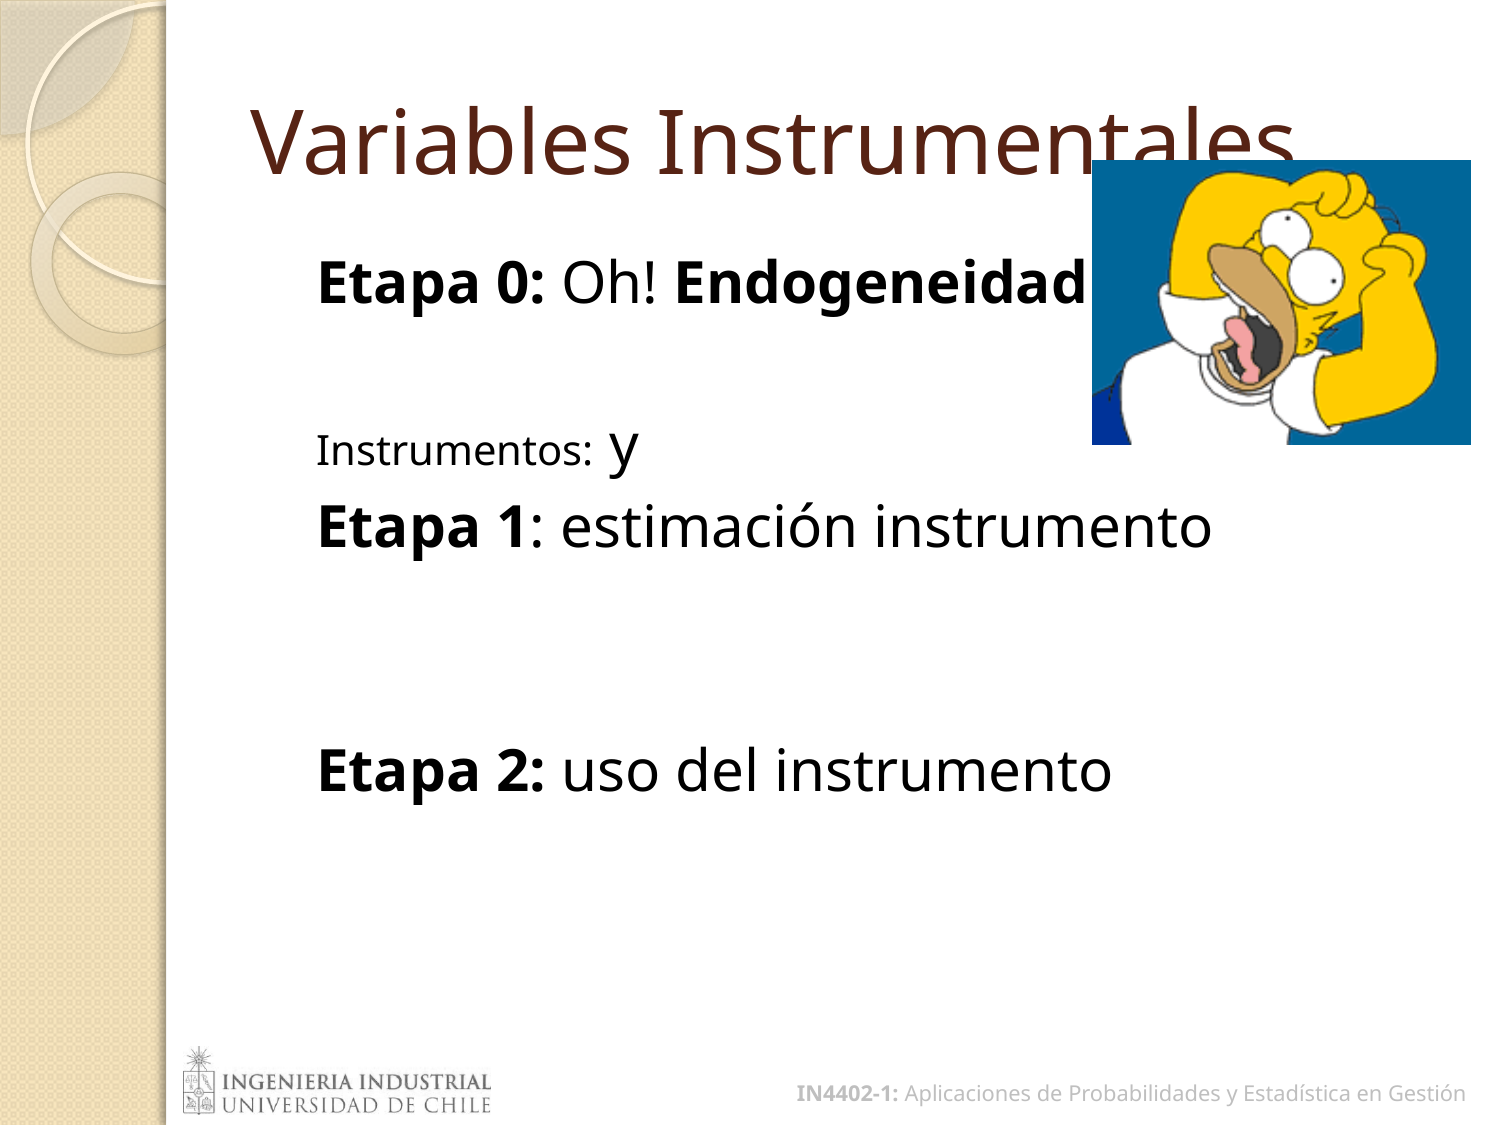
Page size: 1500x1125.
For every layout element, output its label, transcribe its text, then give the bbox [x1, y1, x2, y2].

picture [1092, 168, 1439, 445]
picture [183, 1046, 491, 1115]
title Variables Instrumentales [235, 45, 1466, 233]
